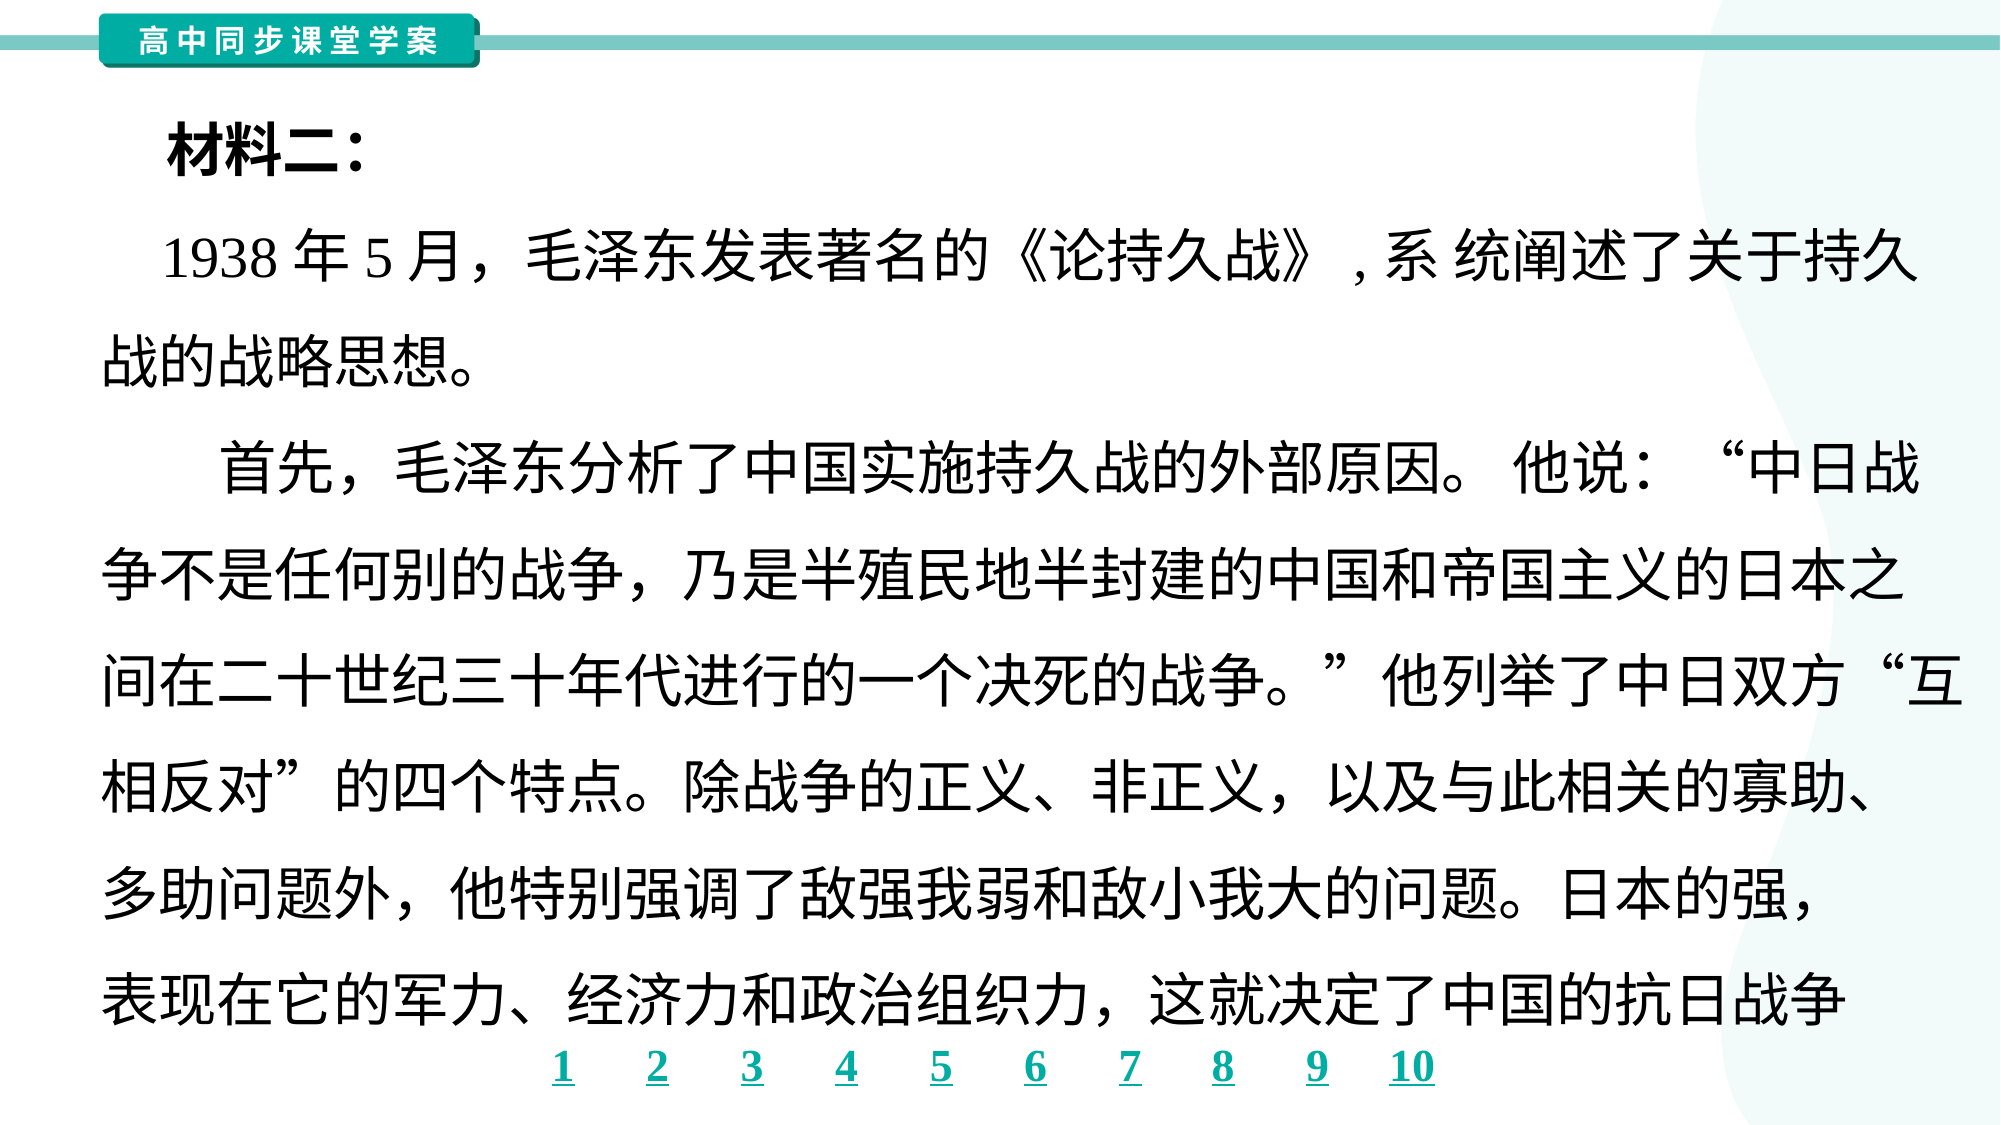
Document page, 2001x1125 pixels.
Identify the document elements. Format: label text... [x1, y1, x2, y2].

text_box 材料二： 1938年5月，毛泽东发表著名的《论持久战》,系 统阐述了关于持久 战的战略思想。 首先，毛泽东分析了中国实施持久战的外部原因。 他说：“中日战 争不是任何别的战争，乃是半殖民地半封建的中国和帝国主义的日本之 间在二十世纪三十年代进行的一个决死的战争。”他列举了中日双方“互 相反对”的四个特点。除战争的正义、非正义，以及与此相关的寡助、 多助问题外，他特别强调了敌强我弱和敌小我大的问题。日本的强， 表现在它的军力、经济力和政治组织力，这就决定了中国的抗日战争 [100, 76, 1899, 1033]
picture [0, 0, 2000, 1125]
